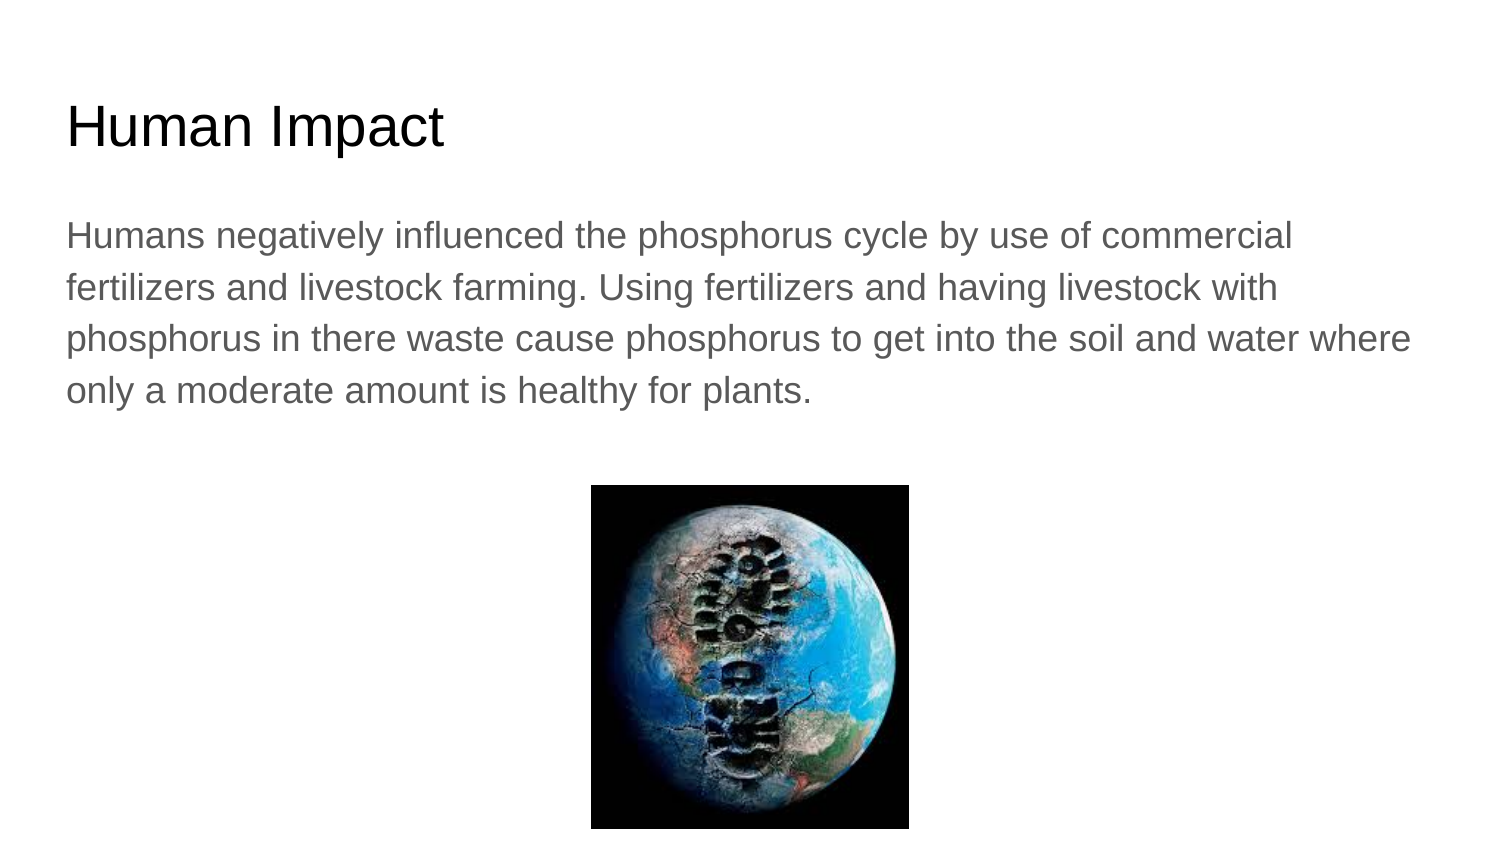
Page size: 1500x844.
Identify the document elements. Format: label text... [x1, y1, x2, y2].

title Human Impact [51, 72, 1449, 167]
list Humans negatively influenced the phosphorus cycle by use of commercial fertilizers and livestock farming. Using fertilizers and having livestock with phosphorus in there waste cause phosphorus to get into the soil and water where only a moderate amount is healthy for plants. [51, 189, 1449, 750]
picture [591, 485, 909, 830]
